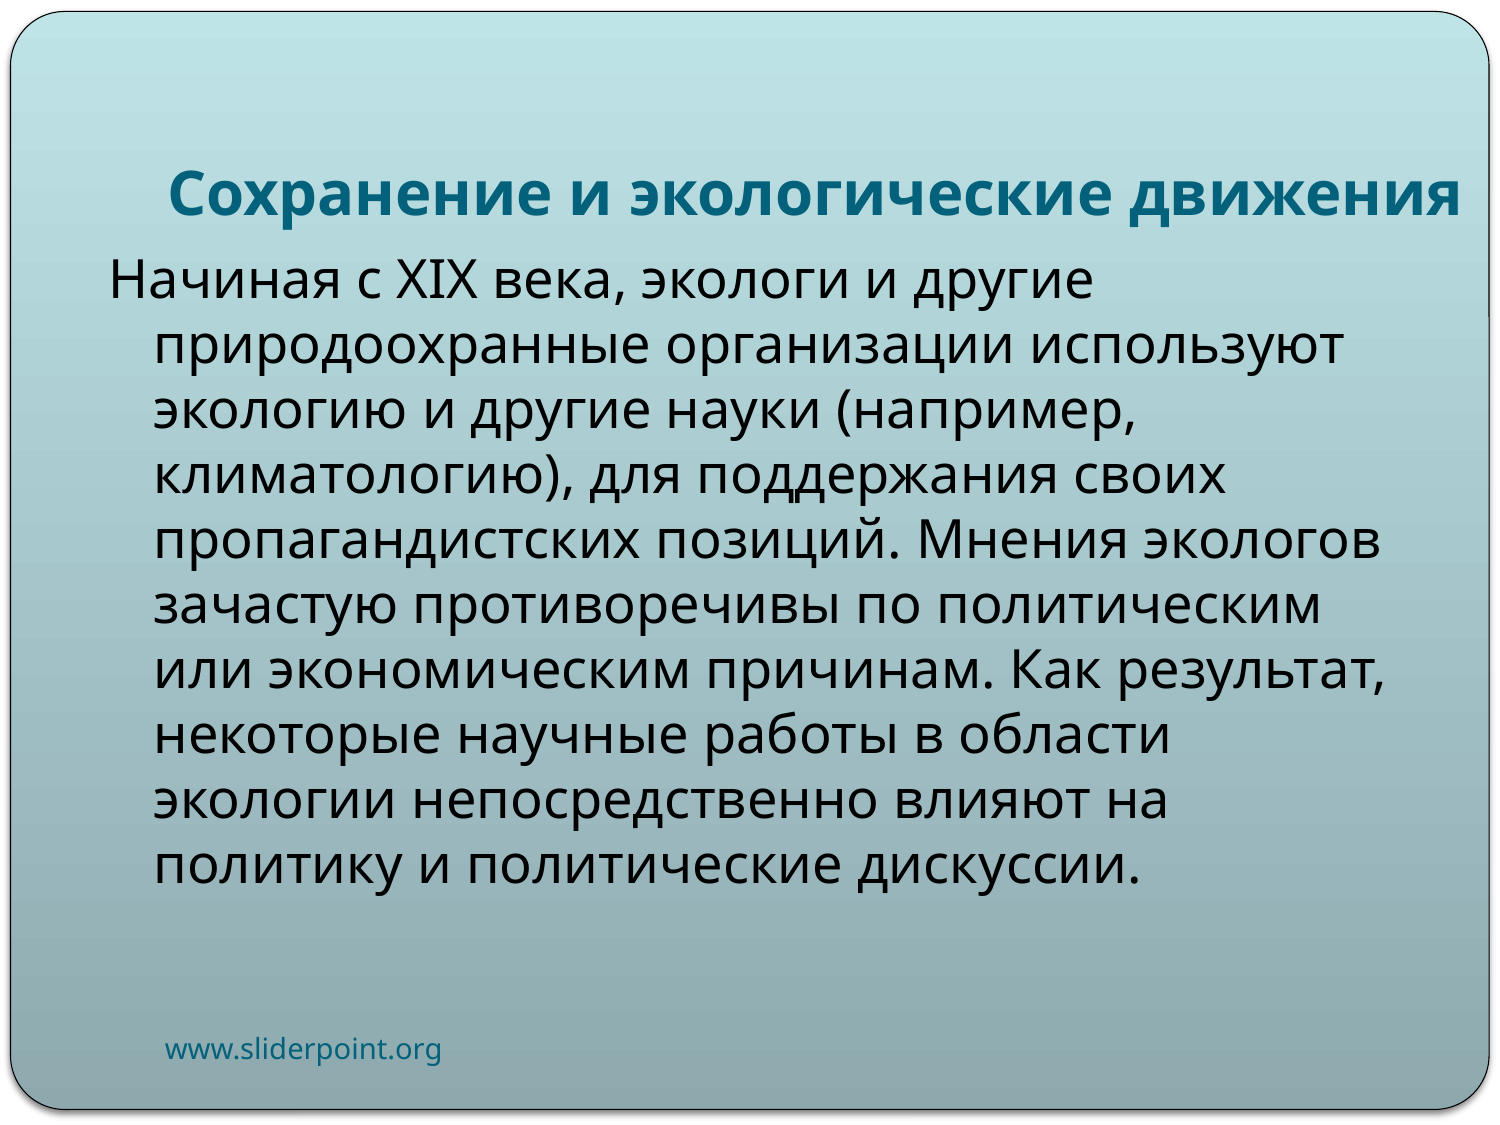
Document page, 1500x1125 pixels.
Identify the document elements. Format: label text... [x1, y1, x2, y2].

title Сохранение и экологические движения [152, 128, 1500, 317]
footer www.sliderpoint.org [150, 1012, 800, 1088]
list Начиная с XIX века, экологи и другие природоохранные организации используют экологию и другие науки (например, климатологию), для поддержания своих пропагандистских позиций. Мнения экологов зачастую противоречивы по политическим или экономическим причинам. Как результат, некоторые научные работы в области экологии непосредственно влияют на политику и политические дискуссии. [93, 237, 1425, 988]
